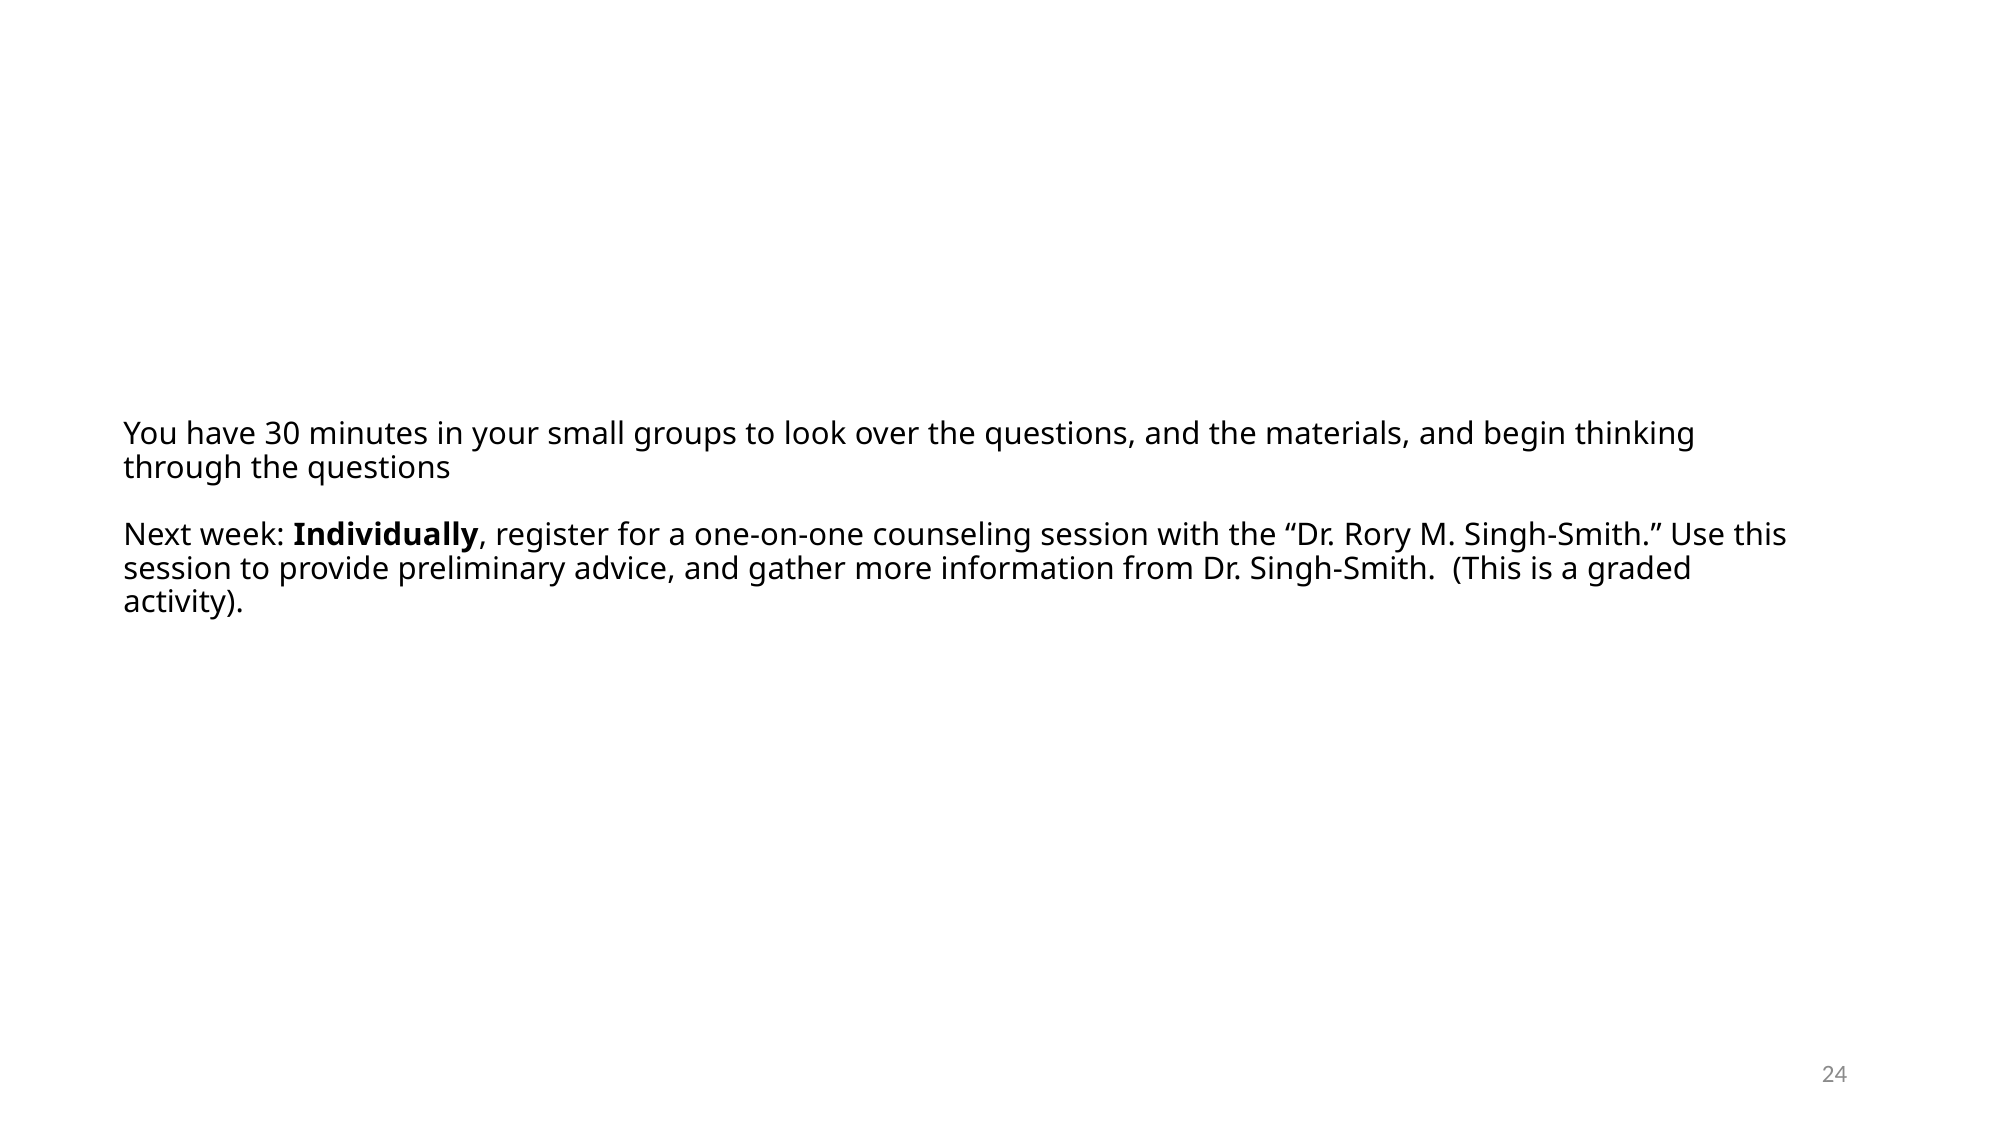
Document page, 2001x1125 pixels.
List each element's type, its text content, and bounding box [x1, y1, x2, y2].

slide_number 24 [1412, 1042, 1863, 1103]
title You have 30 minutes in your small groups to look over the questions, and the materials, and begin thinking through the questions Next week: Individually, register for a one-on-one counseling session with the “Dr. Rory M. Singh-Smith.” Use this session to provide preliminary advice, and gather more information from Dr. Singh-Smith. (This is a graded activity). [108, 409, 1834, 628]
